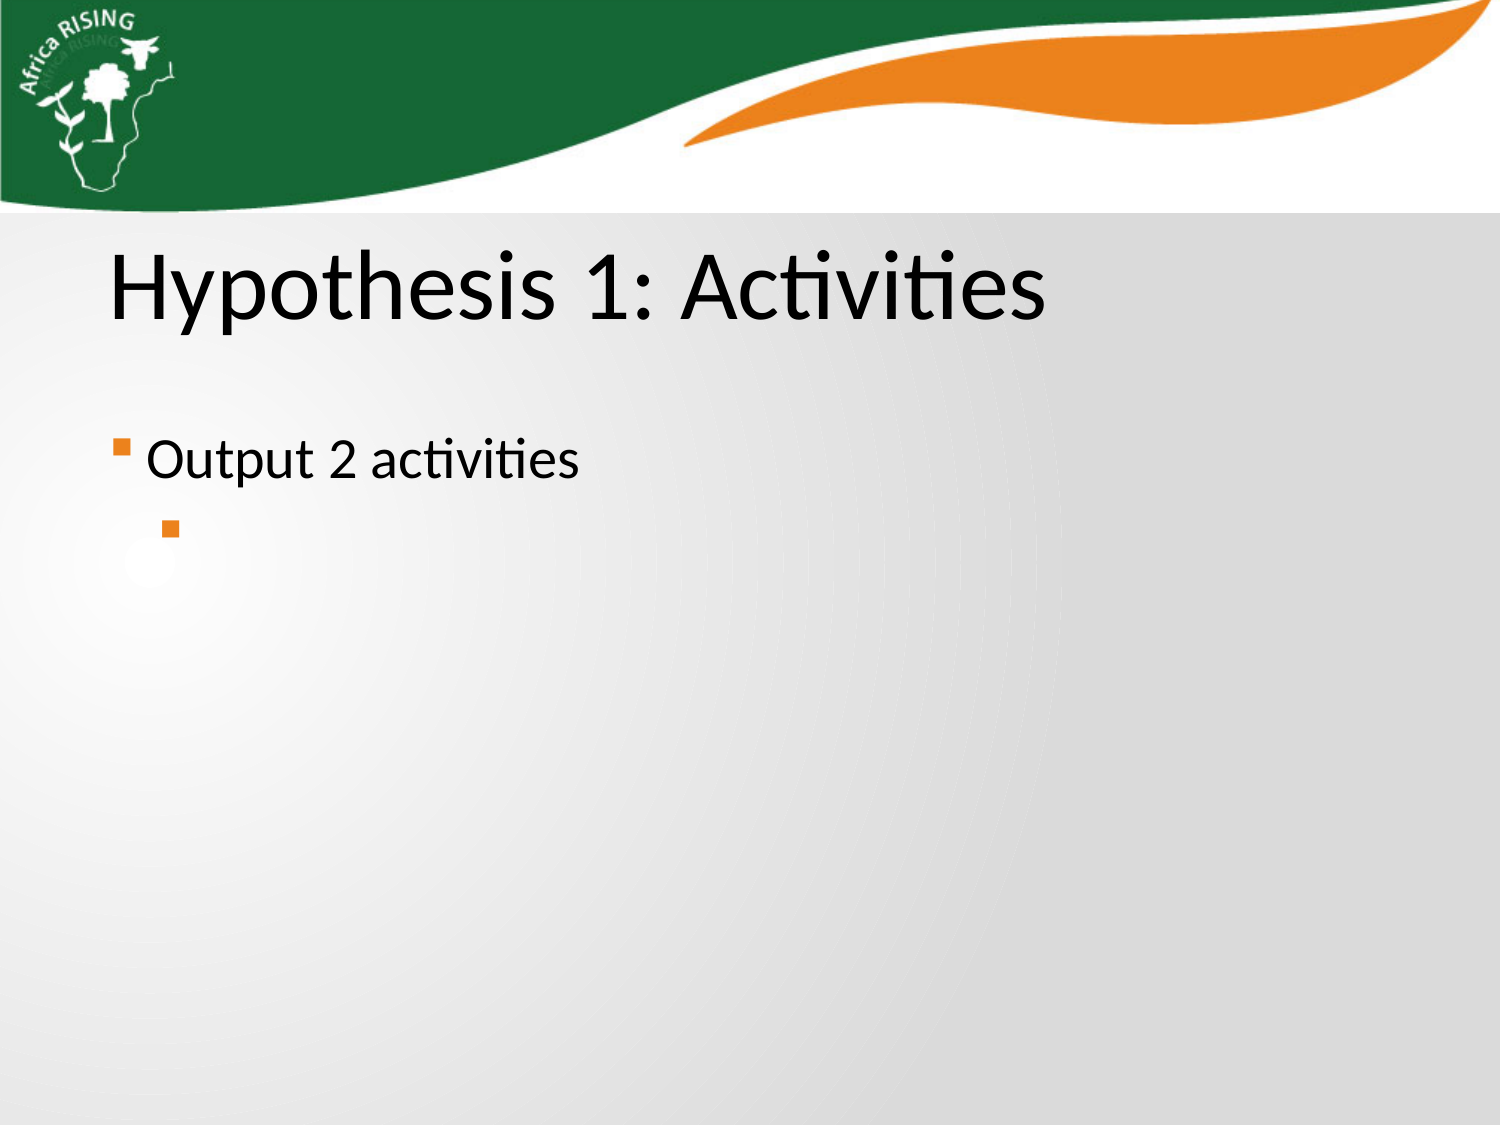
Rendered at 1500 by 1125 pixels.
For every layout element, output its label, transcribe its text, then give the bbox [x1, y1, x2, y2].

list Output 2 activities [75, 412, 1350, 1075]
list Hypothesis 1: Activities [75, 212, 1325, 400]
picture [0, 0, 1500, 213]
